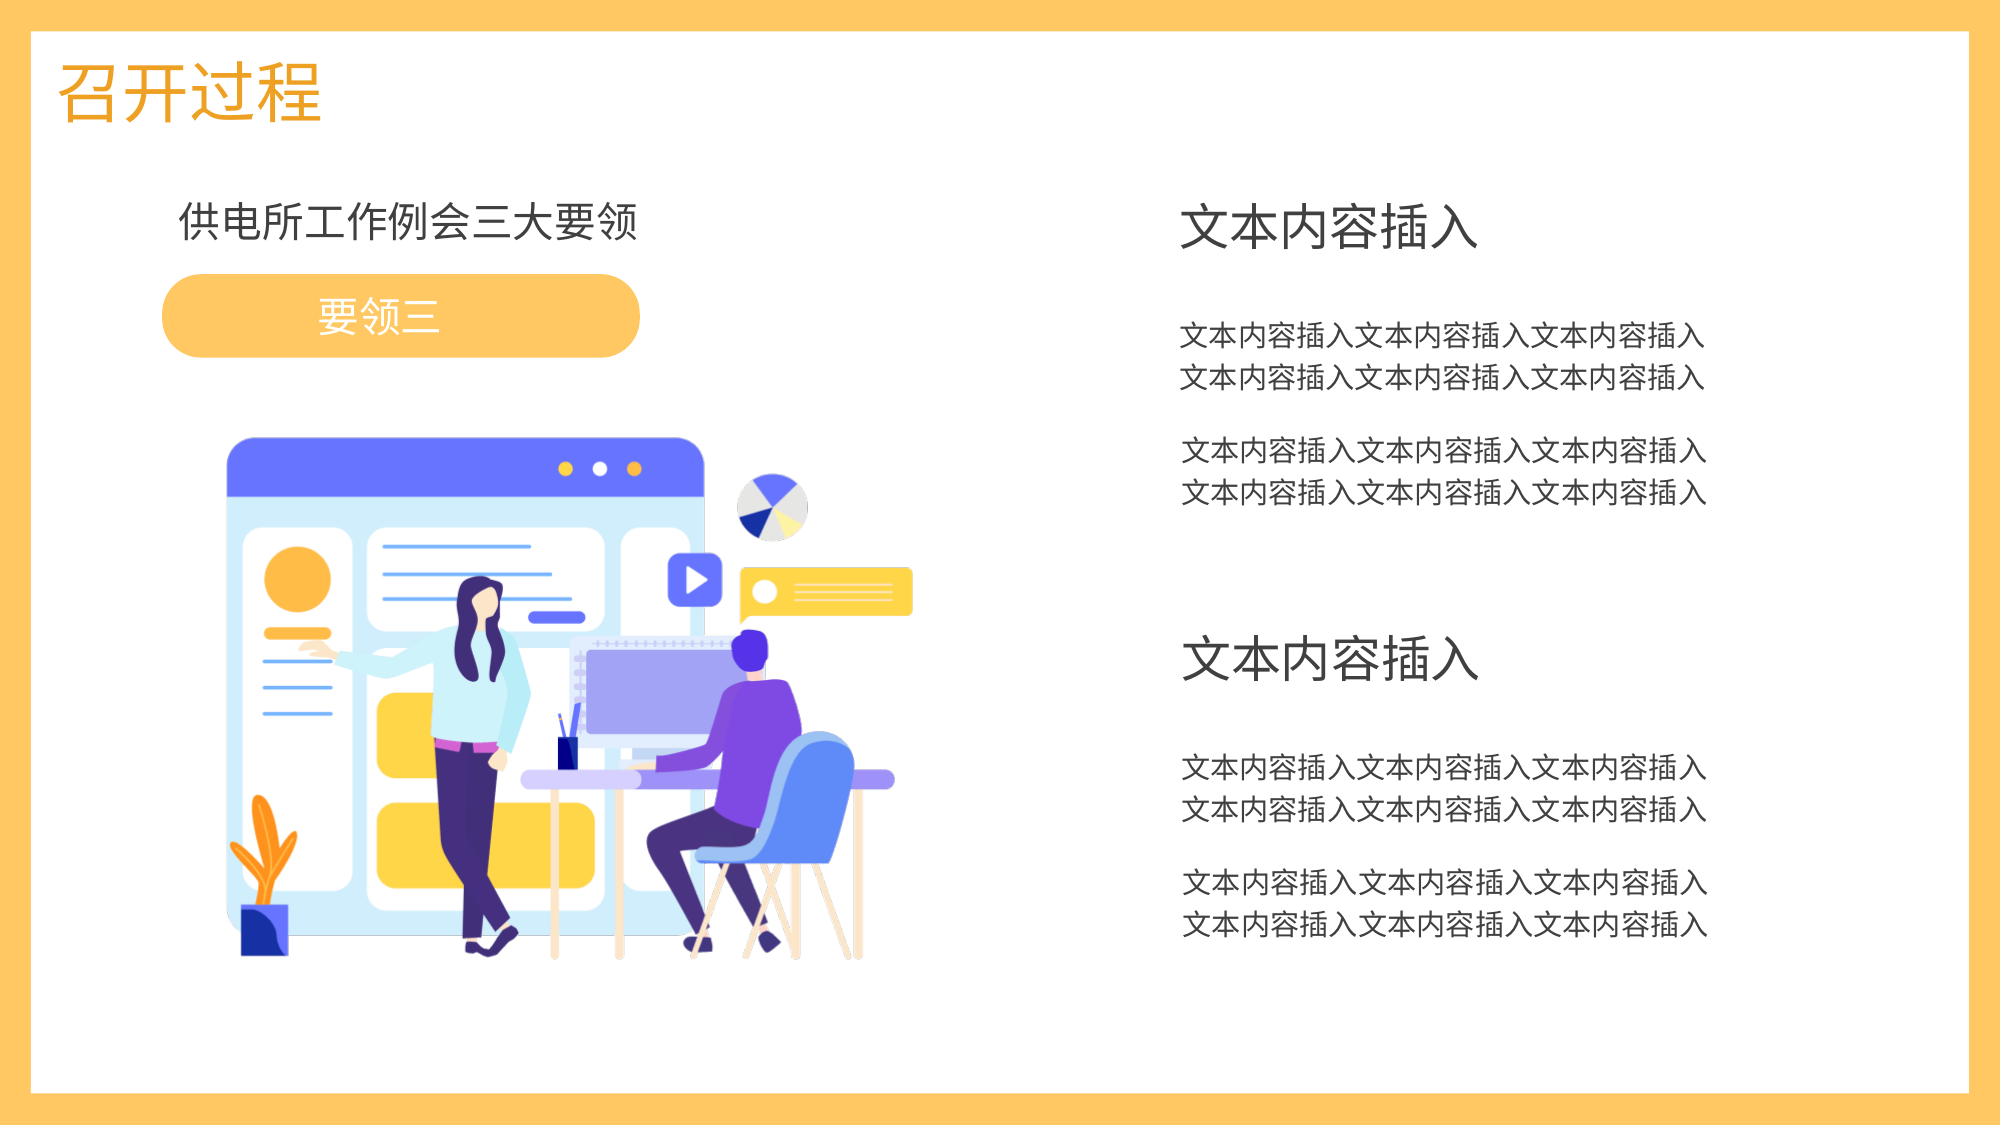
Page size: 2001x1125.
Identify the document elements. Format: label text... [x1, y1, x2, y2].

text_box 召开过程 [41, 43, 425, 138]
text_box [1169, 627, 1772, 1047]
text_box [1273, 724, 1876, 1125]
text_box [1168, 195, 1770, 615]
text_box 供电所工作例会三大要领 [164, 188, 654, 250]
picture [123, 250, 975, 1102]
